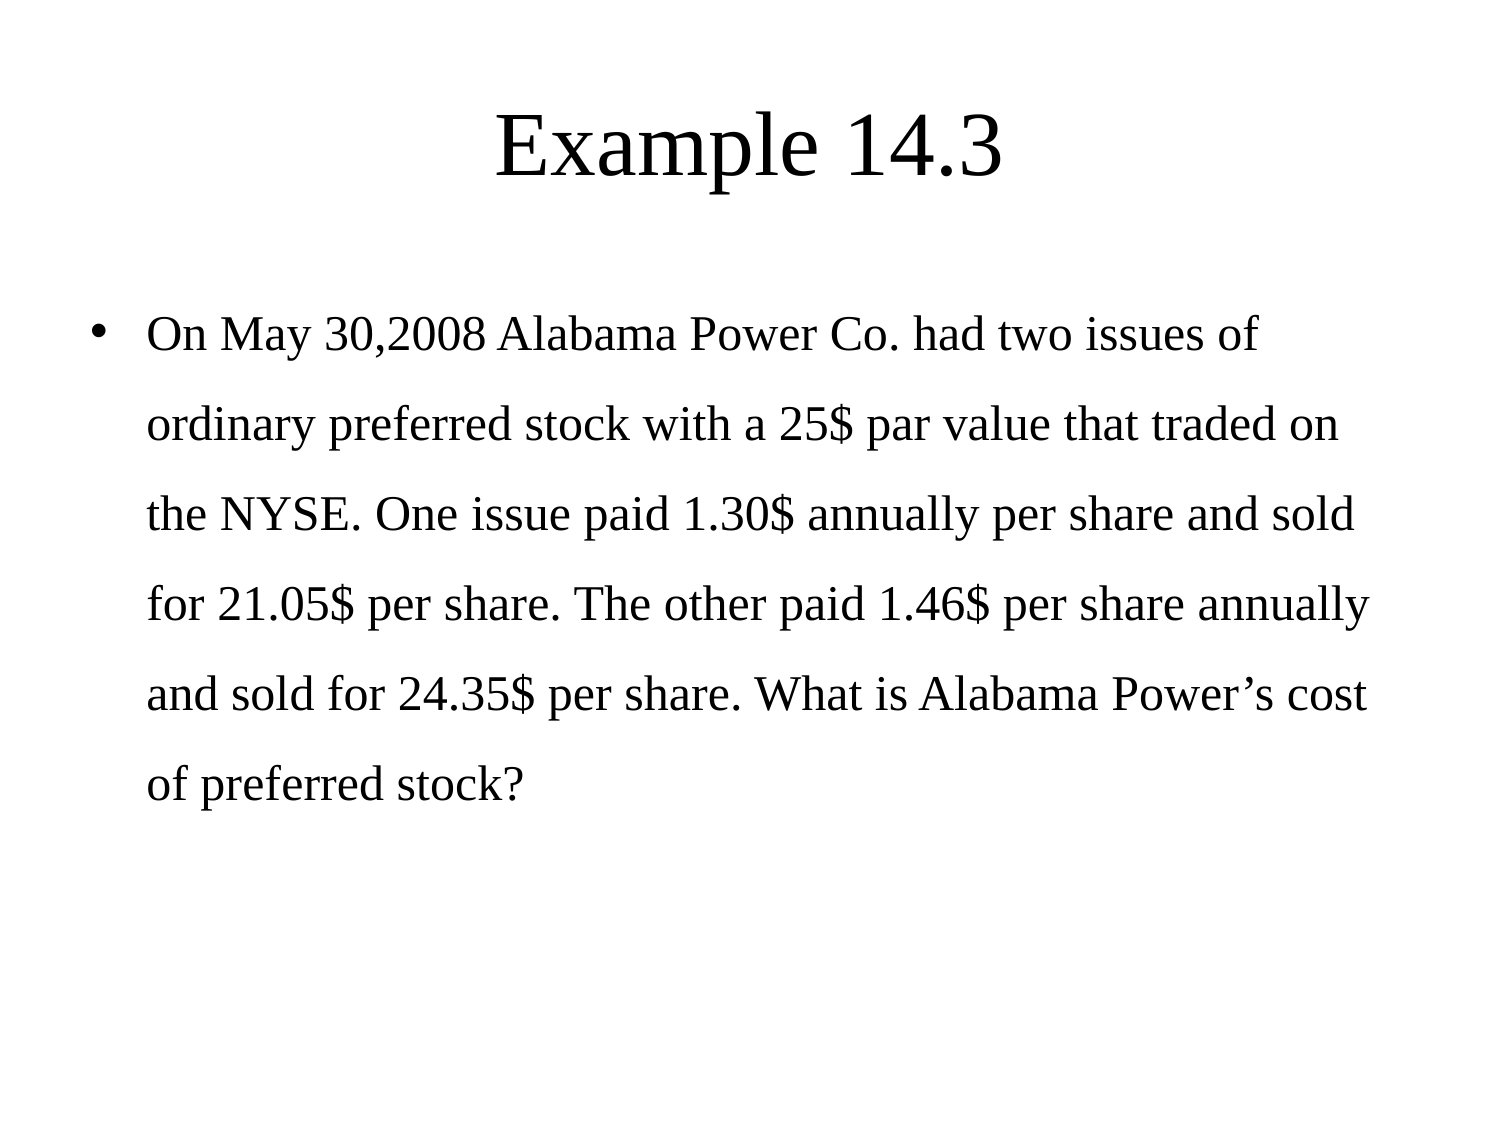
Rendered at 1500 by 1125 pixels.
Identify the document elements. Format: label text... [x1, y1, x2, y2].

list On May 30,2008 Alabama Power Co. had two issues of ordinary preferred stock with a 25$ par value that traded on the NYSE. One issue paid 1.30$ annually per share and sold for 21.05$ per share. The other paid 1.46$ per share annually and sold for 24.35$ per share. What is Alabama Power’s cost of preferred stock? [75, 262, 1425, 1005]
title Example 14.3 [75, 45, 1425, 233]
